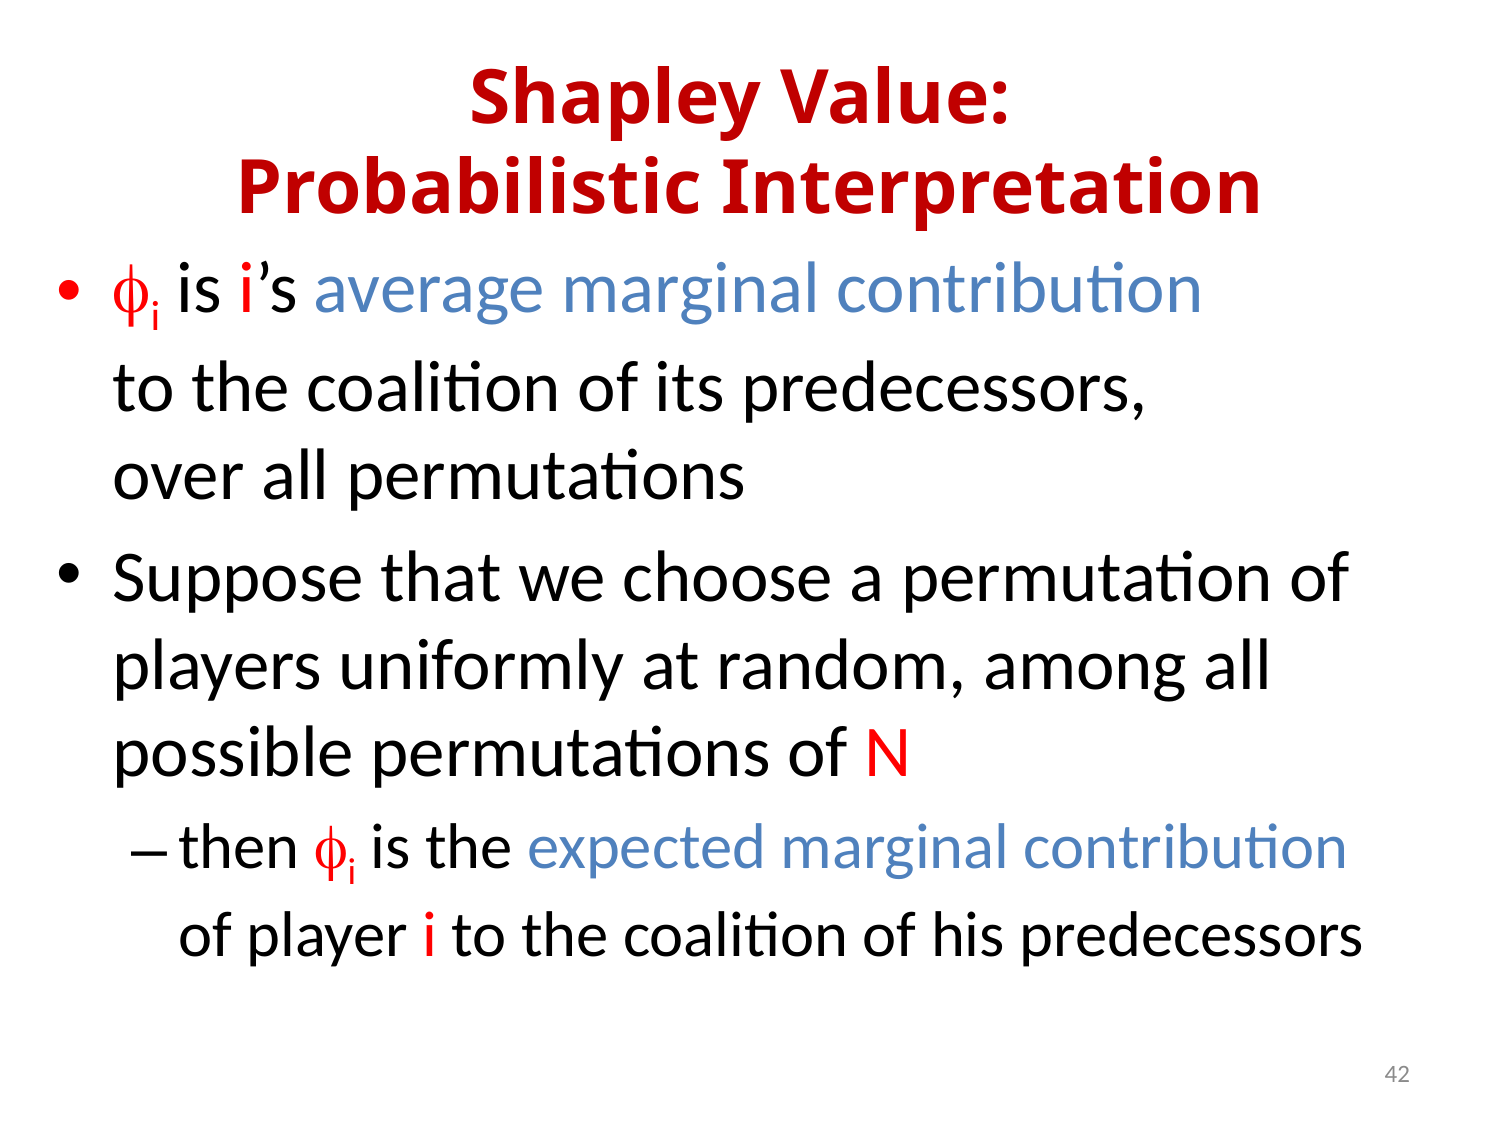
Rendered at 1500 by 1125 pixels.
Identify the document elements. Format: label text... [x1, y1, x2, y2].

slide_number 42 [1074, 1042, 1425, 1103]
title Shapley Value: Probabilistic Interpretation [75, 45, 1425, 231]
list fi is i’s average marginal contribution to the coalition of its predecessors, over all permutations Suppose that we choose a permutation of players uniformly at random, among all possible permutations of N then fi is the expected marginal contribution of player i to the coalition of his predecessors [41, 231, 1459, 1083]
